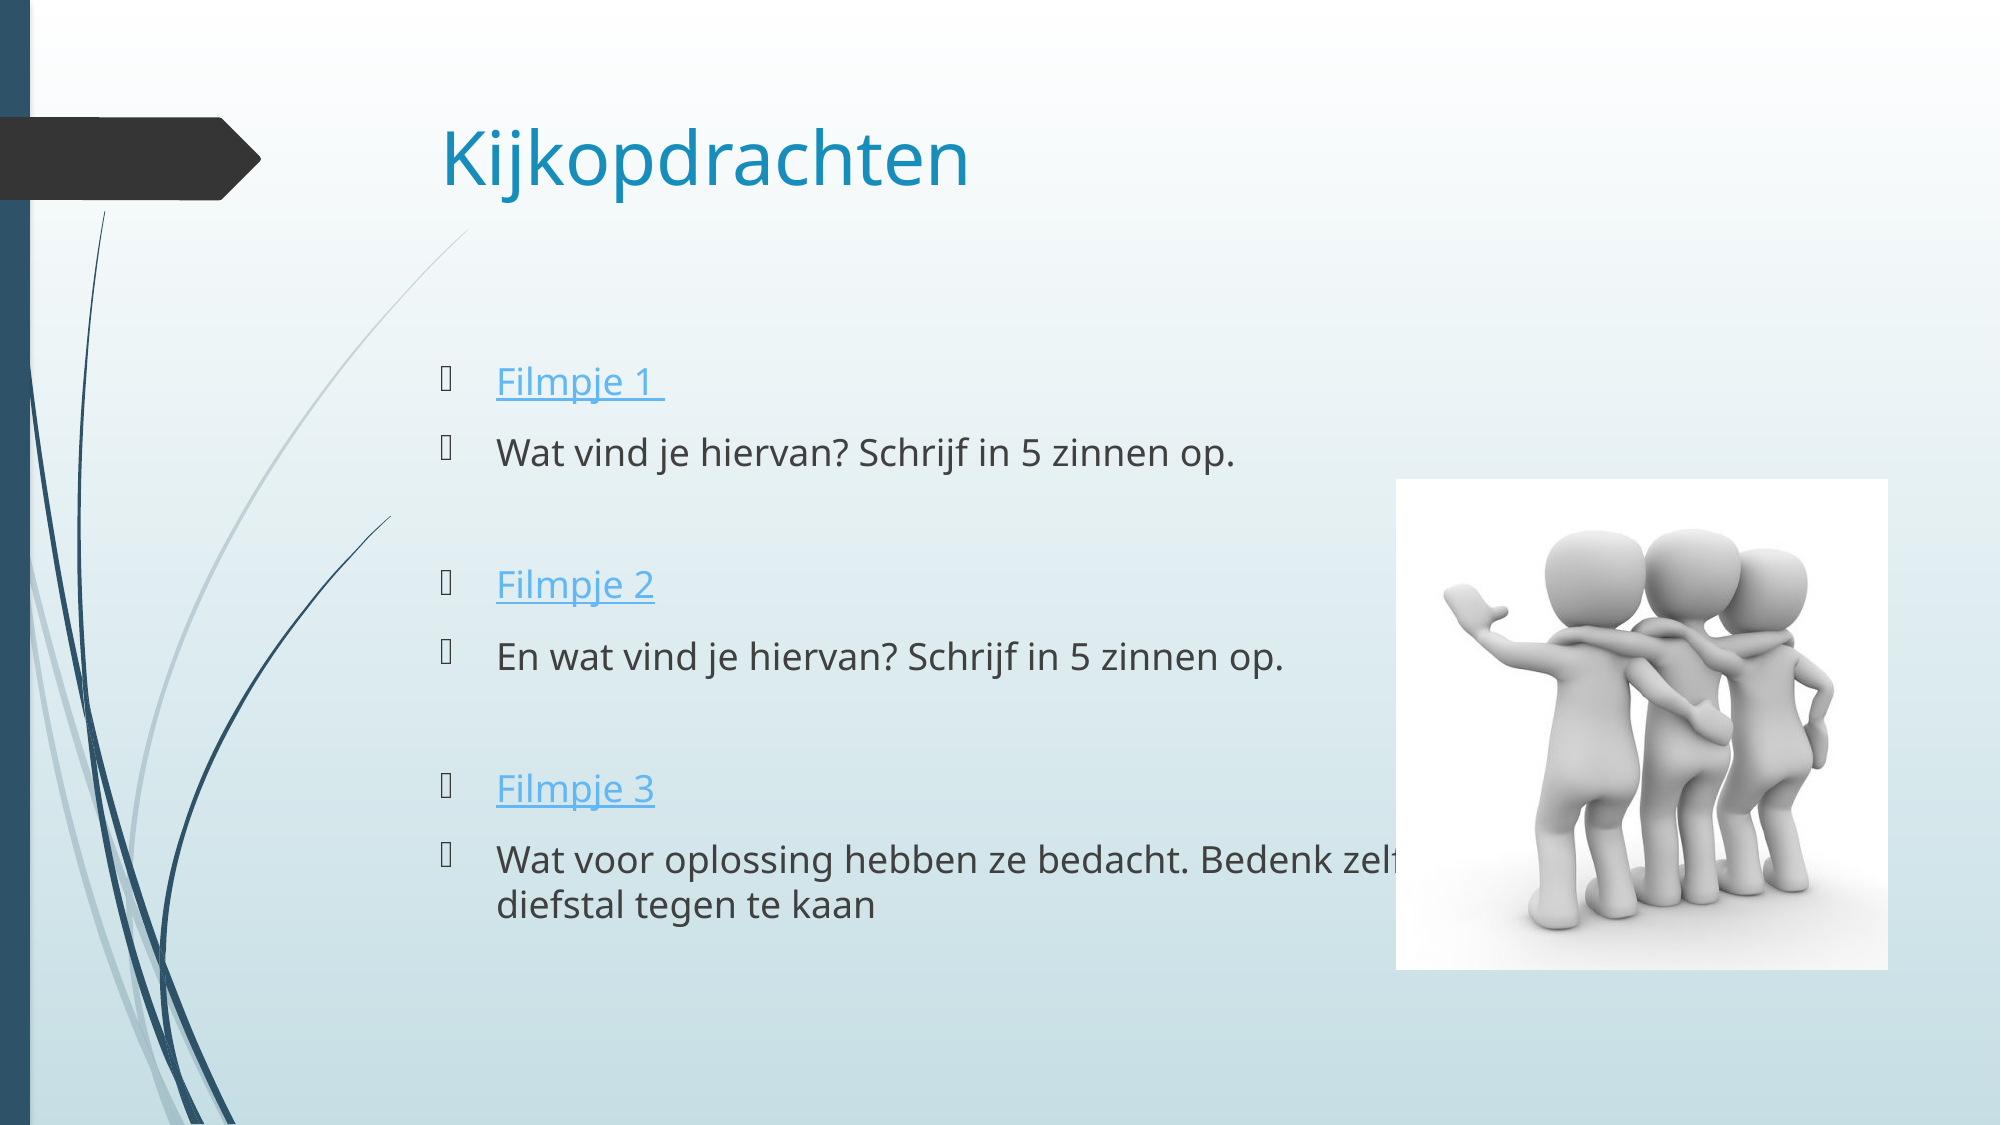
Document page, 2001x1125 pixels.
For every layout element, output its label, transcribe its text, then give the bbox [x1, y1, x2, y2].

list Filmpje 1 Wat vind je hiervan? Schrijf in 5 zinnen op. Filmpje 2 En wat vind je hiervan? Schrijf in 5 zinnen op. Filmpje 3 Wat voor oplossing hebben ze bedacht. Bedenk zelf nog 2 oplossingen om diefstal tegen te kaan [424, 350, 1888, 1100]
title Kijkopdrachten [425, 102, 1888, 313]
picture [1396, 478, 1888, 970]
